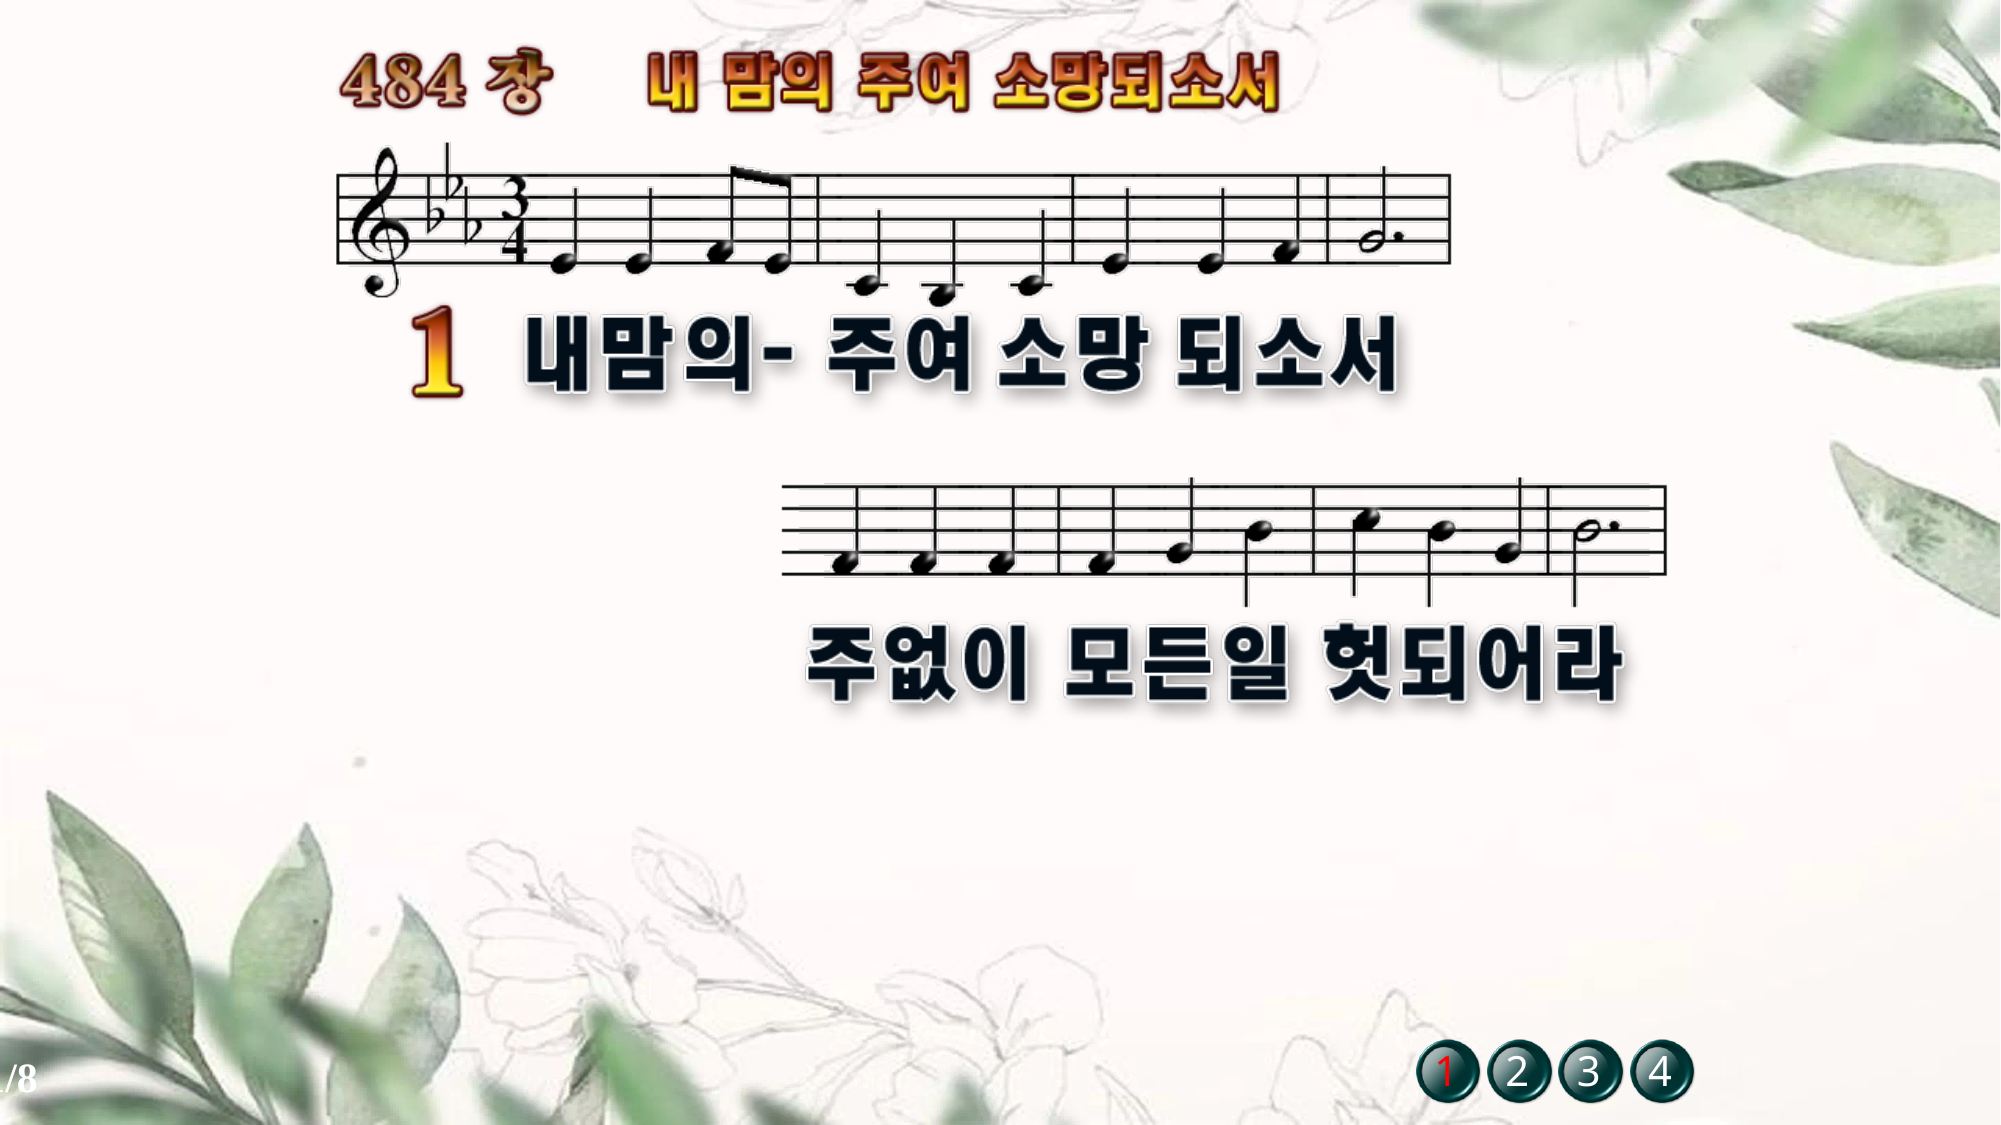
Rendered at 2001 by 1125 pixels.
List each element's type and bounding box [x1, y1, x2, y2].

text_box [1555, 1035, 1626, 1106]
picture [0, 0, 2001, 1125]
text_box [1484, 1035, 1555, 1106]
text_box [1413, 1035, 1484, 1106]
text_box [1627, 1035, 1697, 1106]
